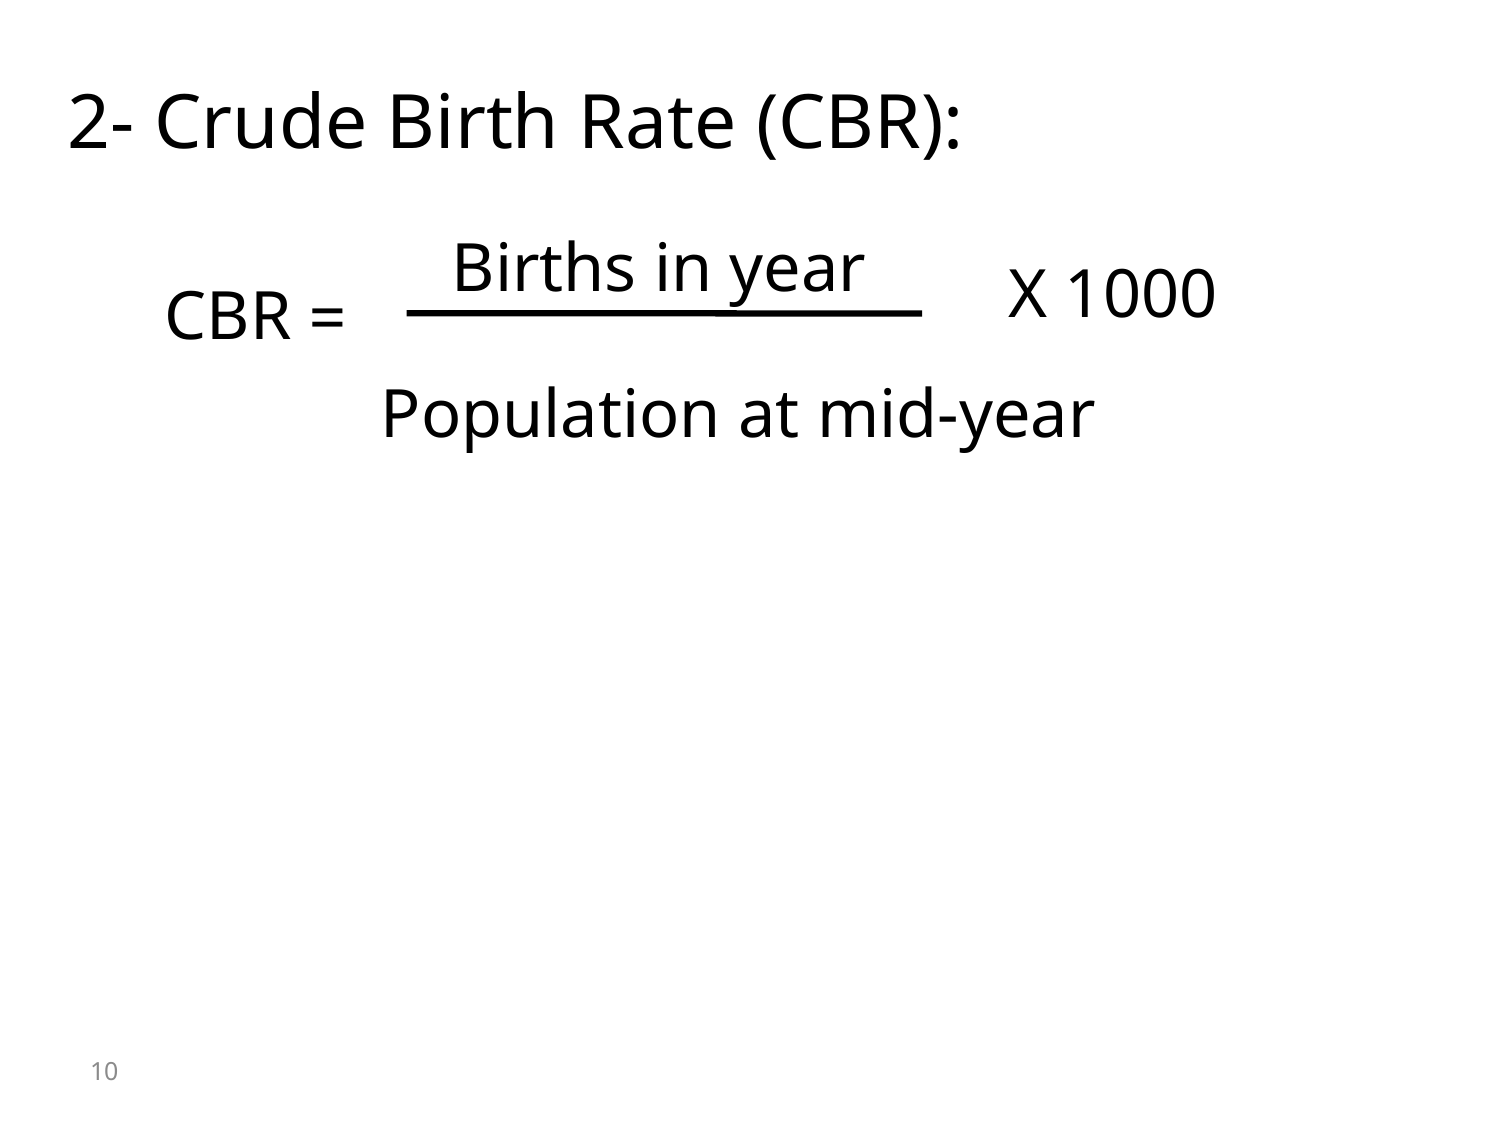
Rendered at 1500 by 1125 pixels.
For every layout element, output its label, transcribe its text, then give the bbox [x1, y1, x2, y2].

text_box = CBR [149, 265, 379, 360]
text_box Population at mid-year [365, 363, 1112, 459]
text_box 2- Crude Birth Rate (CBR): [53, 66, 1425, 561]
text_box Births in year [436, 217, 882, 310]
text_box X 1000 [993, 243, 1233, 339]
slide_number 10 [75, 1042, 425, 1103]
